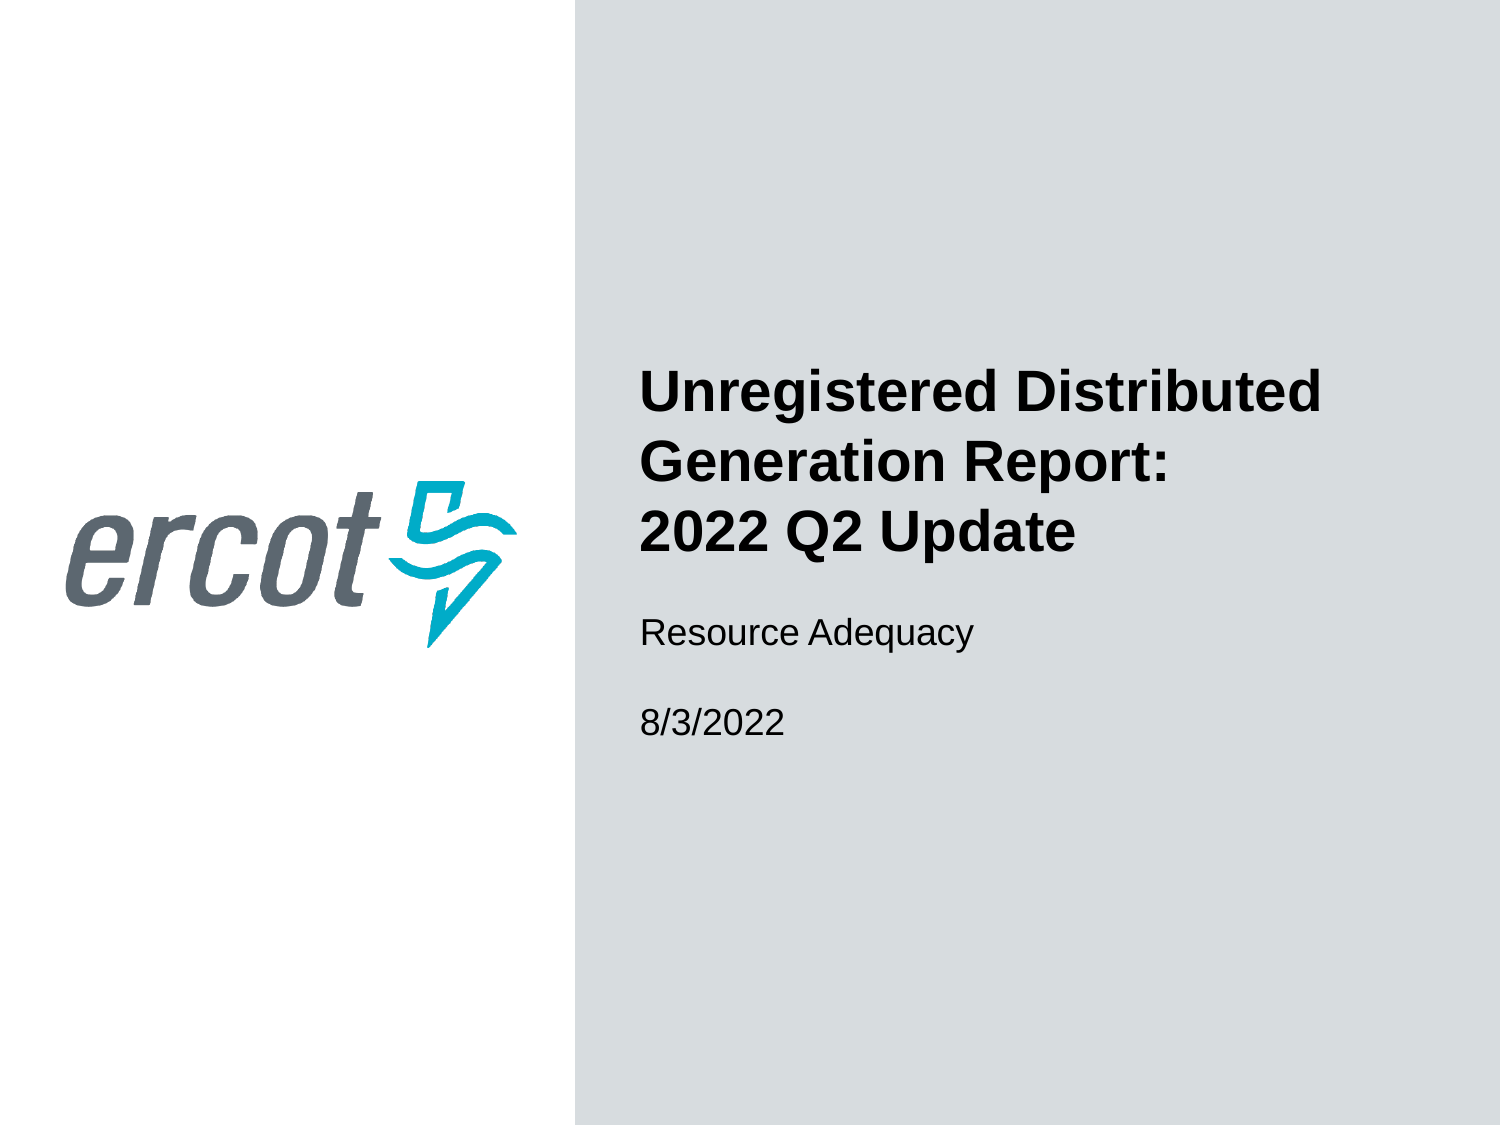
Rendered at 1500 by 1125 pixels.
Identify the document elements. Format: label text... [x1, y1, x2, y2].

picture [56, 471, 525, 654]
text_box Unregistered Distributed Generation Report: 2022 Q2 Update Resource Adequacy 8/3/2022 [624, 345, 1500, 751]
